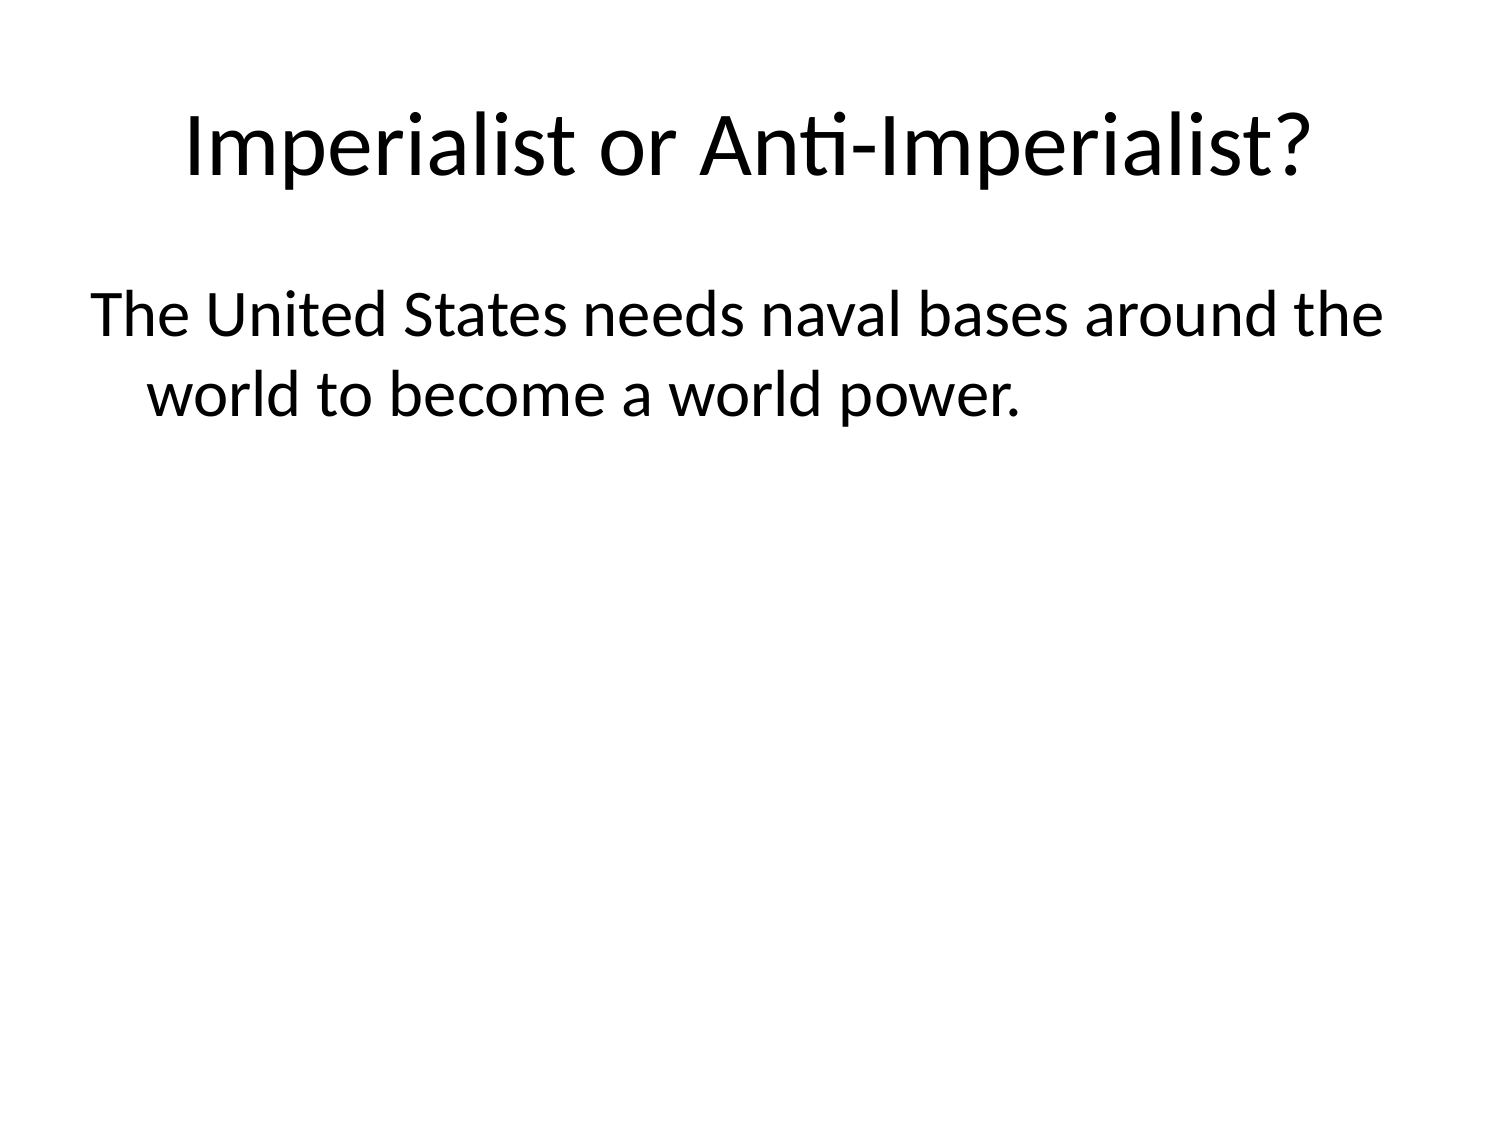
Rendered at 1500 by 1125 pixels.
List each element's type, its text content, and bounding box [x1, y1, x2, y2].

title Imperialist or Anti-Imperialist? [75, 45, 1425, 233]
list The United States needs naval bases around the world to become a world power. [75, 262, 1425, 1005]
